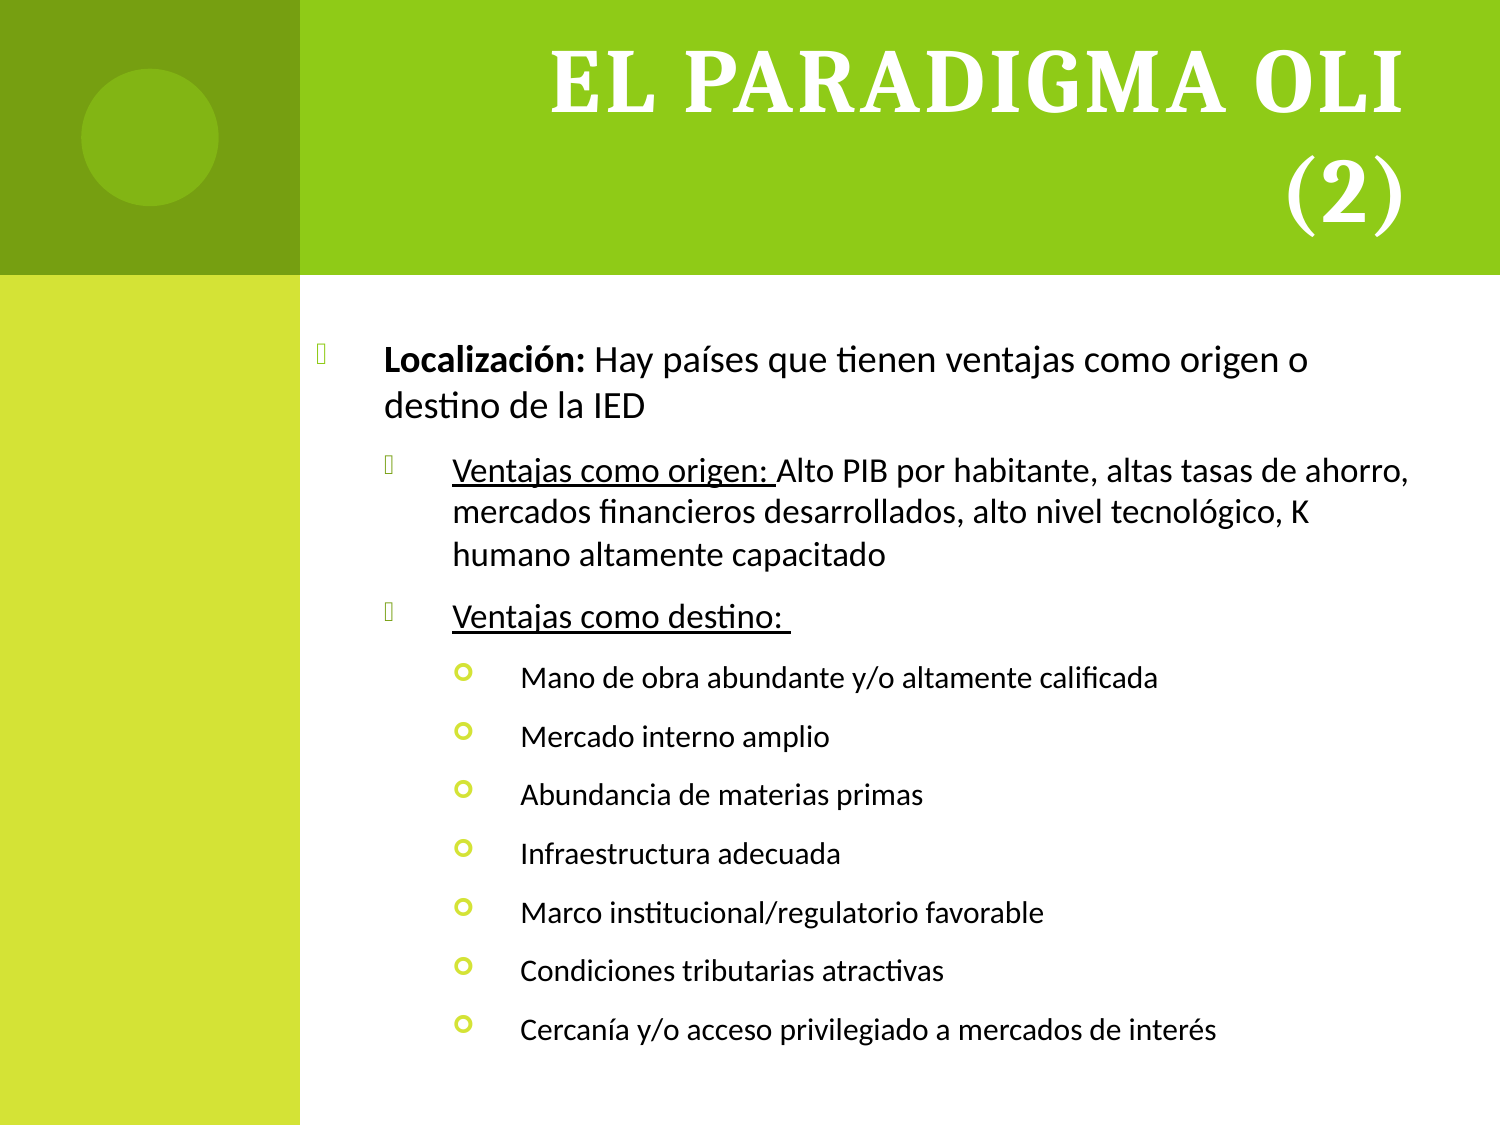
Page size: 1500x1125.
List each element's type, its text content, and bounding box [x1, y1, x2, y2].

title El paradigma OLI (2) [399, 37, 1425, 225]
list Localización: Hay países que tienen ventajas como origen o destino de la IED Ventajas como origen: Alto PIB por habitante, altas tasas de ahorro, mercados financieros desarrollados, alto nivel tecnológico, K humano altamente capacitado Ventajas como destino: Mano de obra abundante y/o altamente calificada Mercado interno amplio Abundancia de materias primas Infraestructura adecuada Marco institucional/regulatorio favorable Condiciones tributarias atractivas Cercanía y/o acceso privilegiado a mercados de interés [301, 326, 1436, 1059]
